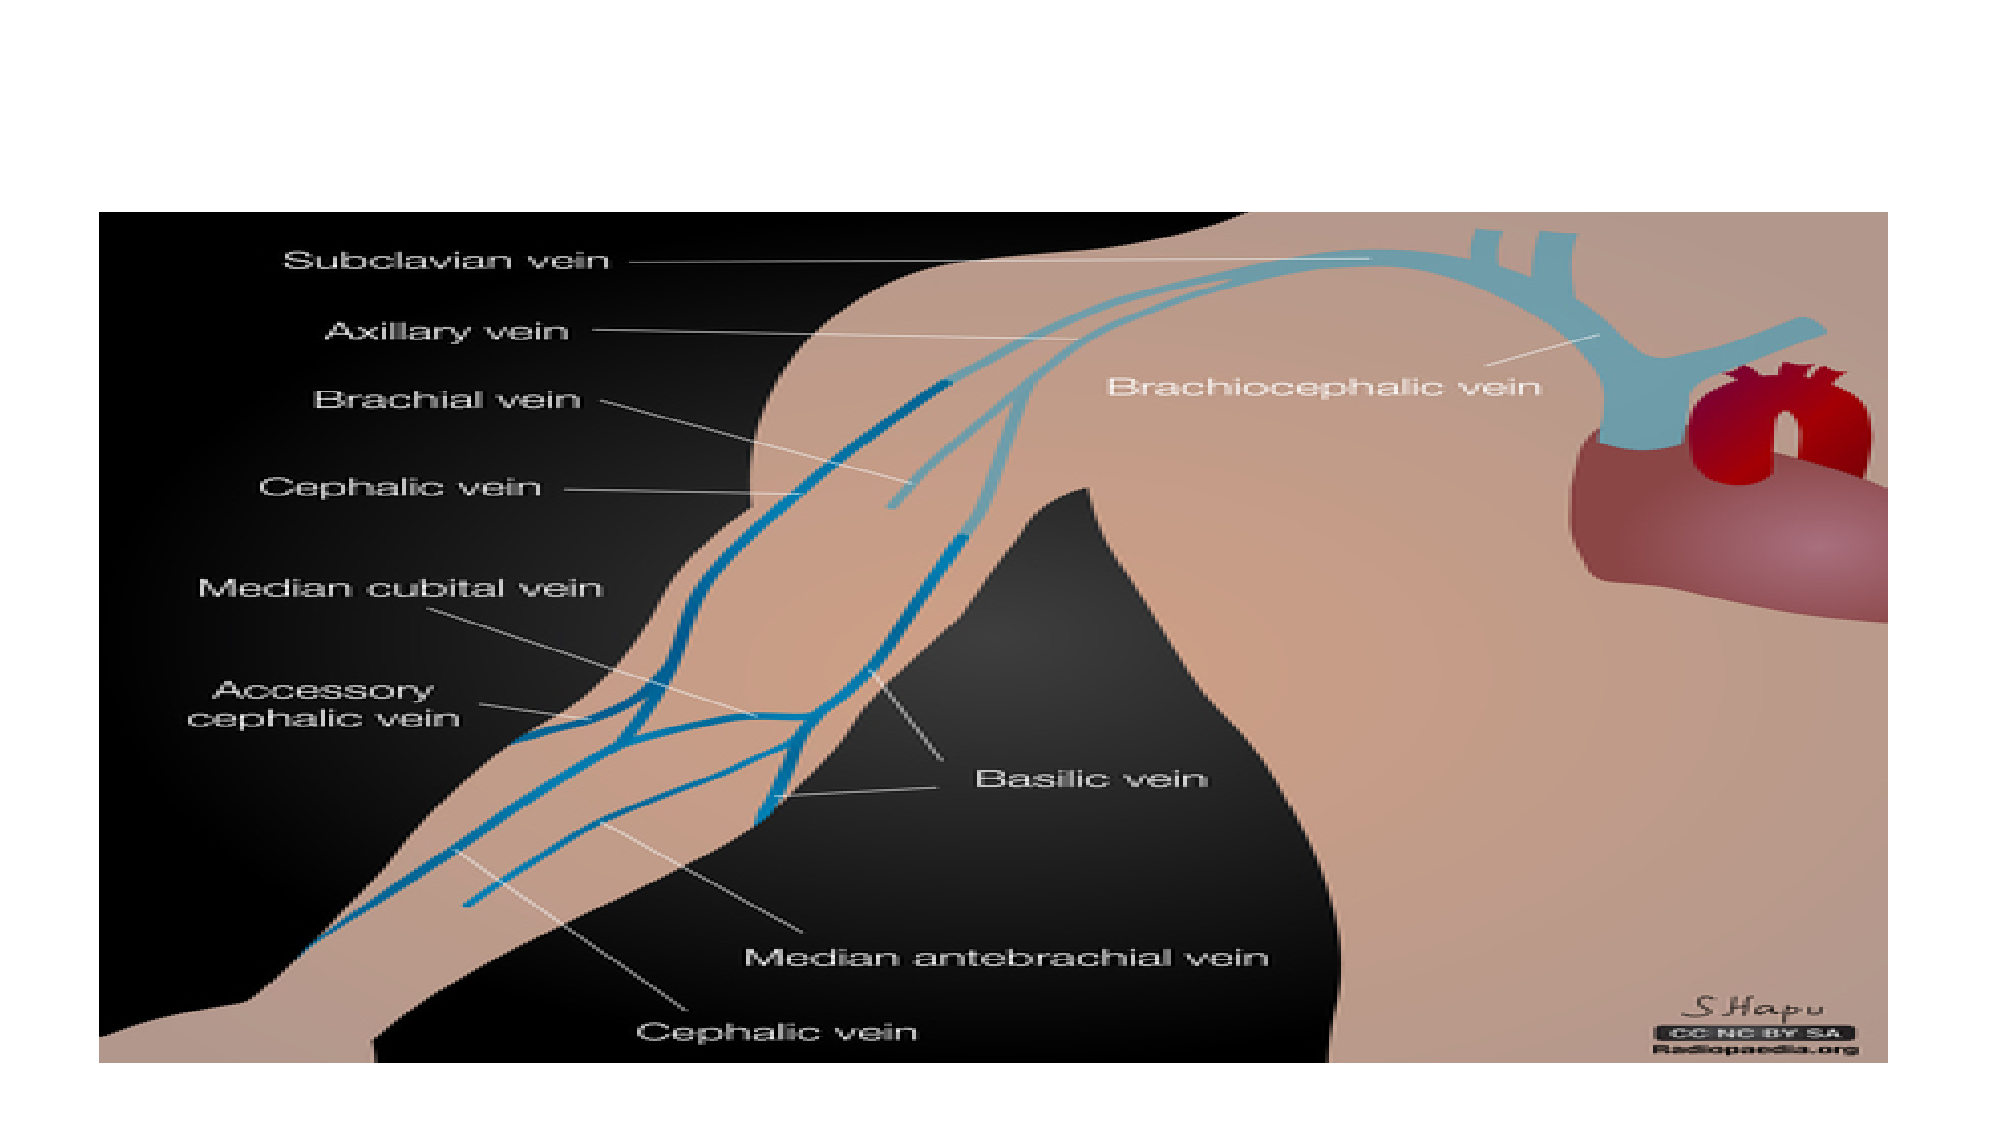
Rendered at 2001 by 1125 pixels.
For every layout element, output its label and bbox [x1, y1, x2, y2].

list [99, 212, 1888, 1063]
